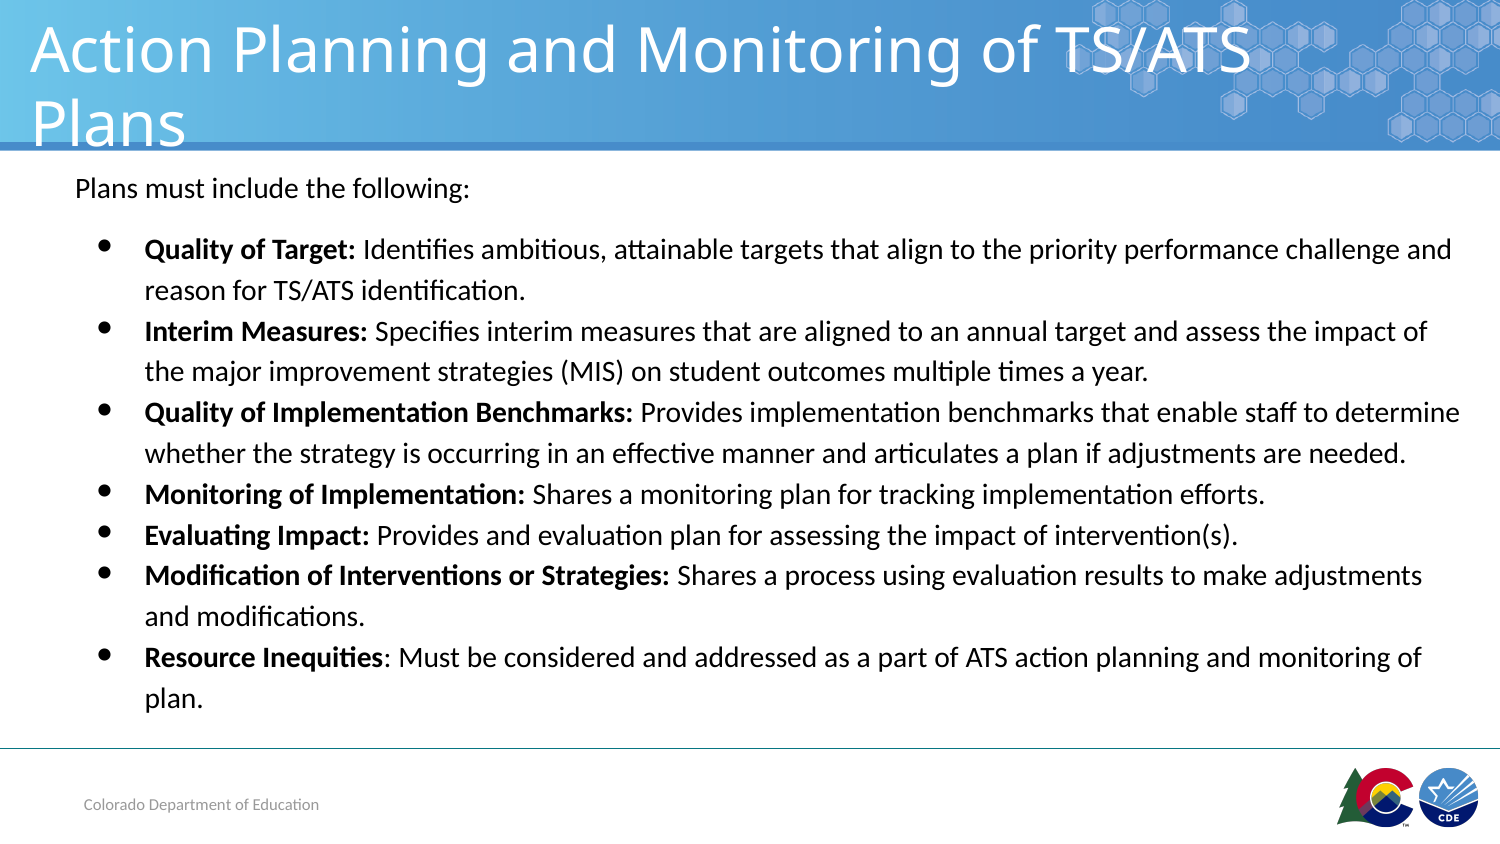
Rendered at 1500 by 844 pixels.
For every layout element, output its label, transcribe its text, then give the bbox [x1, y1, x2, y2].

picture [1336, 767, 1479, 828]
title Action Planning and Monitoring of TS/ATS Plans [29, 37, 1428, 132]
list Plans must include the following: Quality of Target: Identifies ambitious, attainable targets that align to the priority performance challenge and reason for TS/ATS identification. Interim Measures: Specifies interim measures that are aligned to an annual target and assess the impact of the major improvement strategies (MIS) on student outcomes multiple times a year. Quality of Implementation Benchmarks: Provides implementation benchmarks that enable staff to determine whether the strategy is occurring in an effective manner and articulates a plan if adjustments are needed. Monitoring of Implementation: Shares a monitoring plan for tracking implementation efforts. Evaluating Impact: Provides and evaluation plan for assessing the impact of intervention(s). Modification of Interventions or Strategies: Shares a process using evaluation results to make adjustments and modifications. Resource Inequities: Must be considered and addressed as a part of ATS action planning and monitoring of plan. [75, 163, 1473, 733]
picture [0, 0, 1500, 151]
